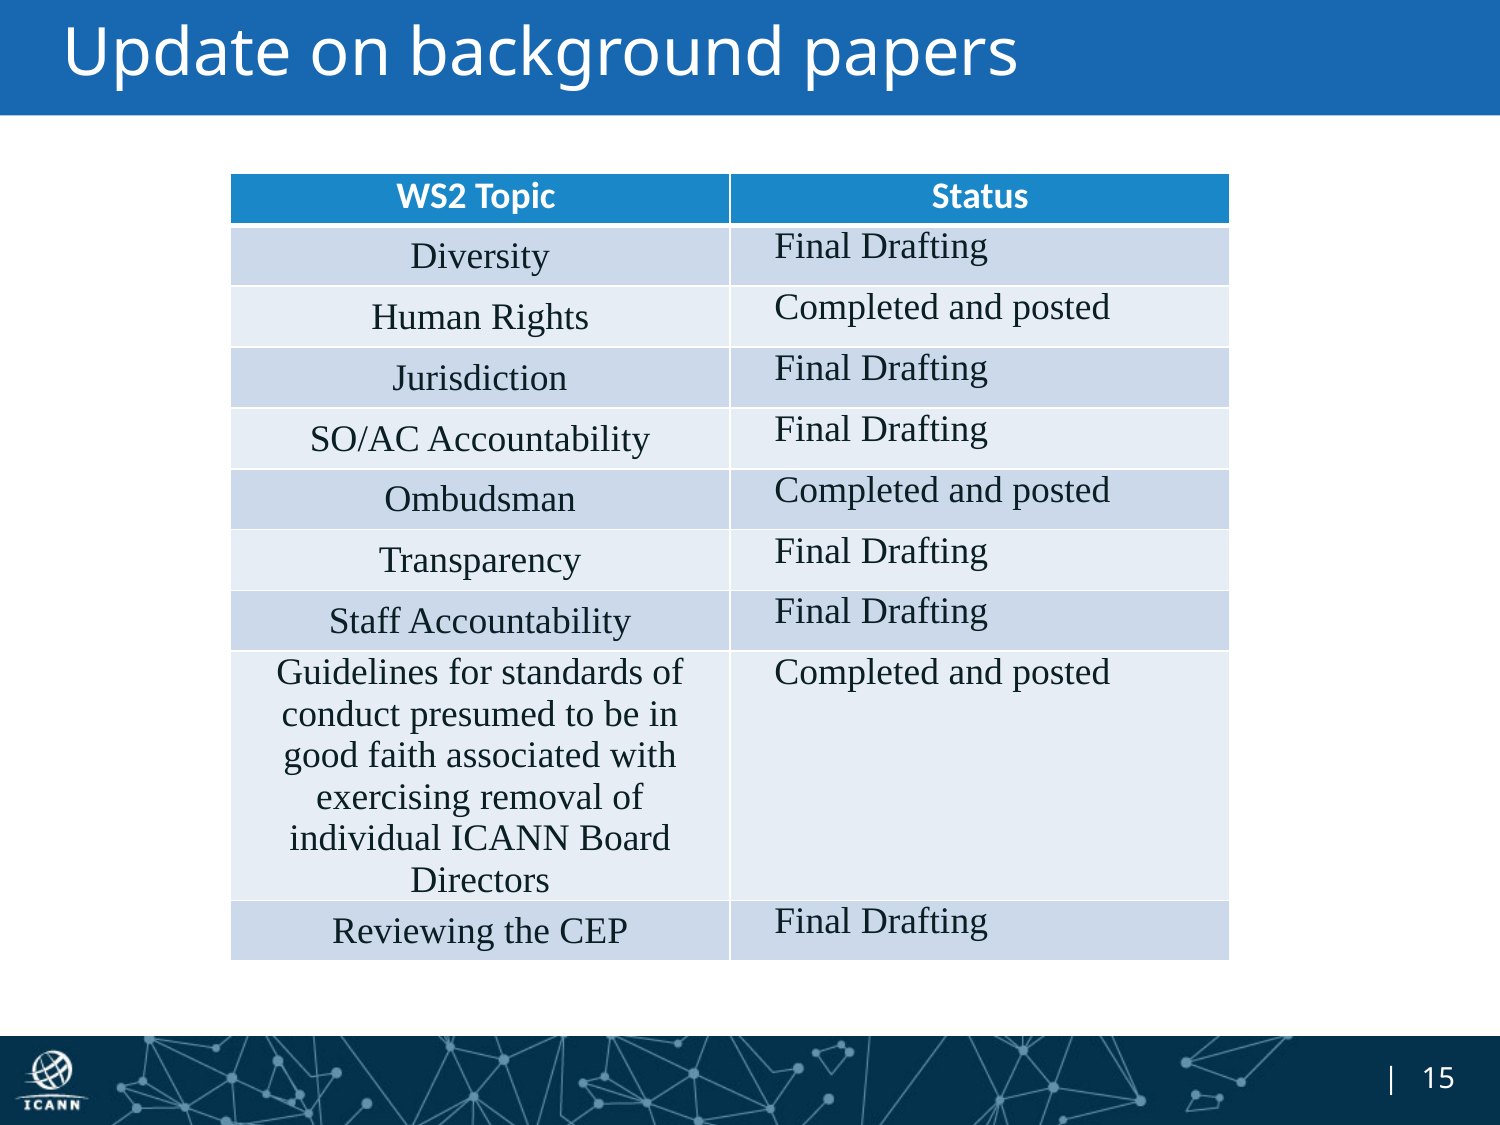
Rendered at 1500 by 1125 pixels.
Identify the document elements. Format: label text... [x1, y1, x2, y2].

picture [0, 1036, 1500, 1125]
table_cell Ombudsman [231, 470, 729, 529]
table_cell Reviewing the CEP [231, 901, 729, 960]
table_cell Completed and posted [731, 287, 1229, 346]
table_cell Completed and posted [731, 652, 1229, 900]
table_cell Guidelines for standards of conduct presumed to be in good faith associated with exercising removal of individual ICANN Board Directors [231, 652, 729, 900]
table_cell Final Drafting [731, 409, 1229, 468]
table_cell Final Drafting [731, 228, 1229, 285]
table_cell SO/AC Accountability [231, 409, 729, 468]
table_cell Completed and posted [731, 470, 1229, 529]
table_cell Final Drafting [731, 348, 1229, 407]
table_cell Human Rights [231, 287, 729, 346]
table_cell Final Drafting [731, 901, 1229, 960]
table_cell Staff Accountability [231, 591, 729, 650]
table_header WS2 Topic [231, 174, 729, 223]
table_cell Final Drafting [731, 530, 1229, 590]
table_cell Jurisdiction [231, 348, 729, 407]
title Update on background papers [0, 0, 1500, 116]
table_cell Diversity [231, 228, 729, 285]
table_cell Final Drafting [731, 591, 1229, 650]
table_header Status [731, 174, 1229, 223]
table_cell Transparency [231, 530, 729, 590]
